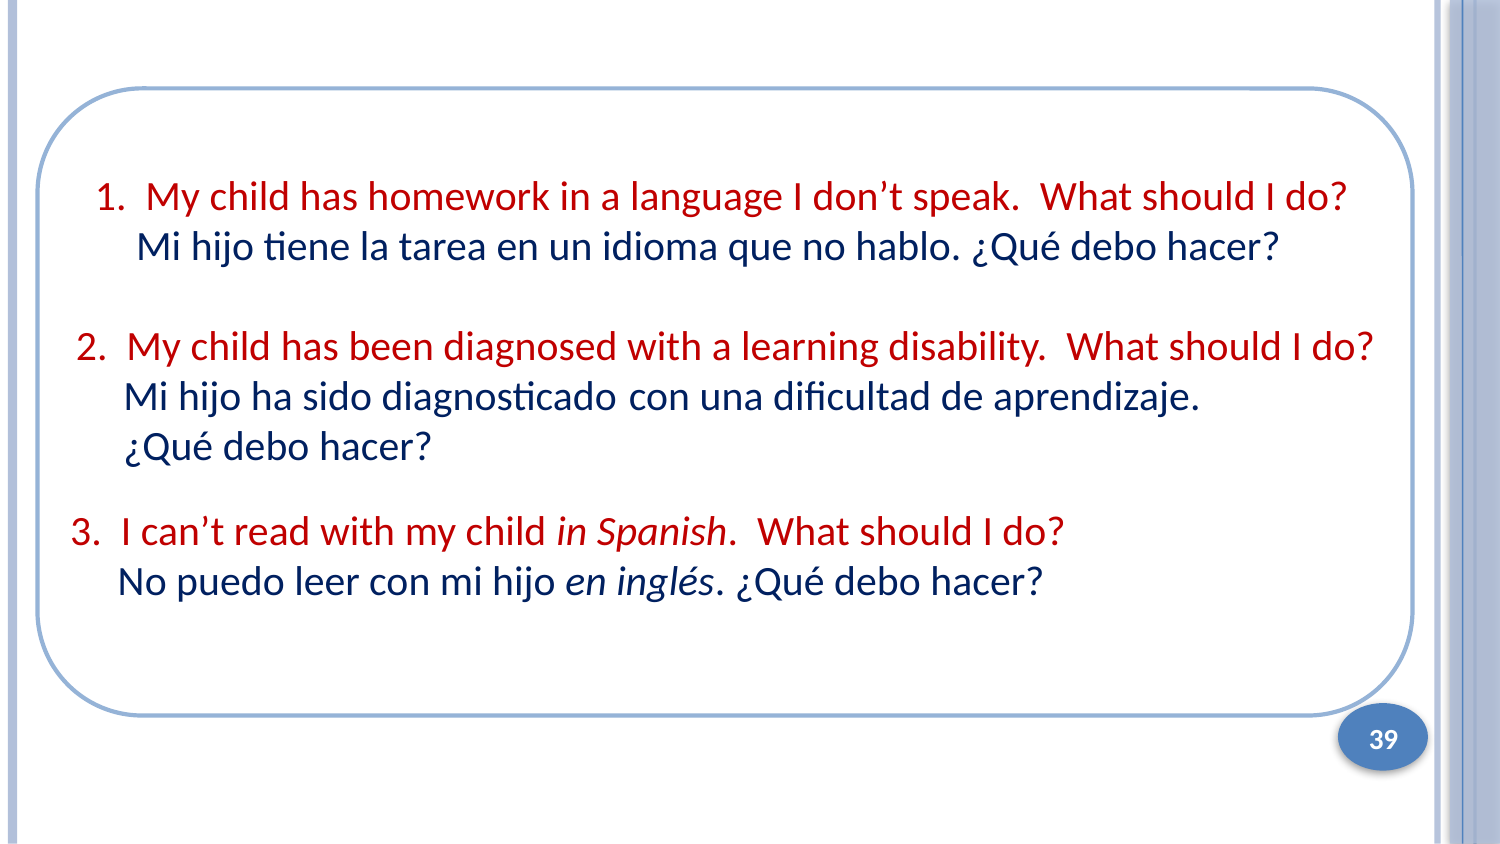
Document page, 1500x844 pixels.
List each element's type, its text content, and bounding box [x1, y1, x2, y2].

text_box 1. My child has homework in a language I don’t speak. What should I do? Mi hijo tiene la tarea en un idioma que no hablo. ¿Qué debo hacer? [80, 161, 1365, 277]
text_box [35, 86, 1415, 718]
text_box 2. My child has been diagnosed with a learning disability. What should I do? Mi hijo ha sido diagnosticado con una dificultad de aprendizaje. ¿Qué debo hacer? [61, 311, 1413, 477]
slide_number 39 [1333, 705, 1434, 770]
text_box 3. I can’t read with my child in Spanish. What should I do? No puedo leer con mi hijo en inglés. ¿Qué debo hacer? [55, 496, 1368, 612]
